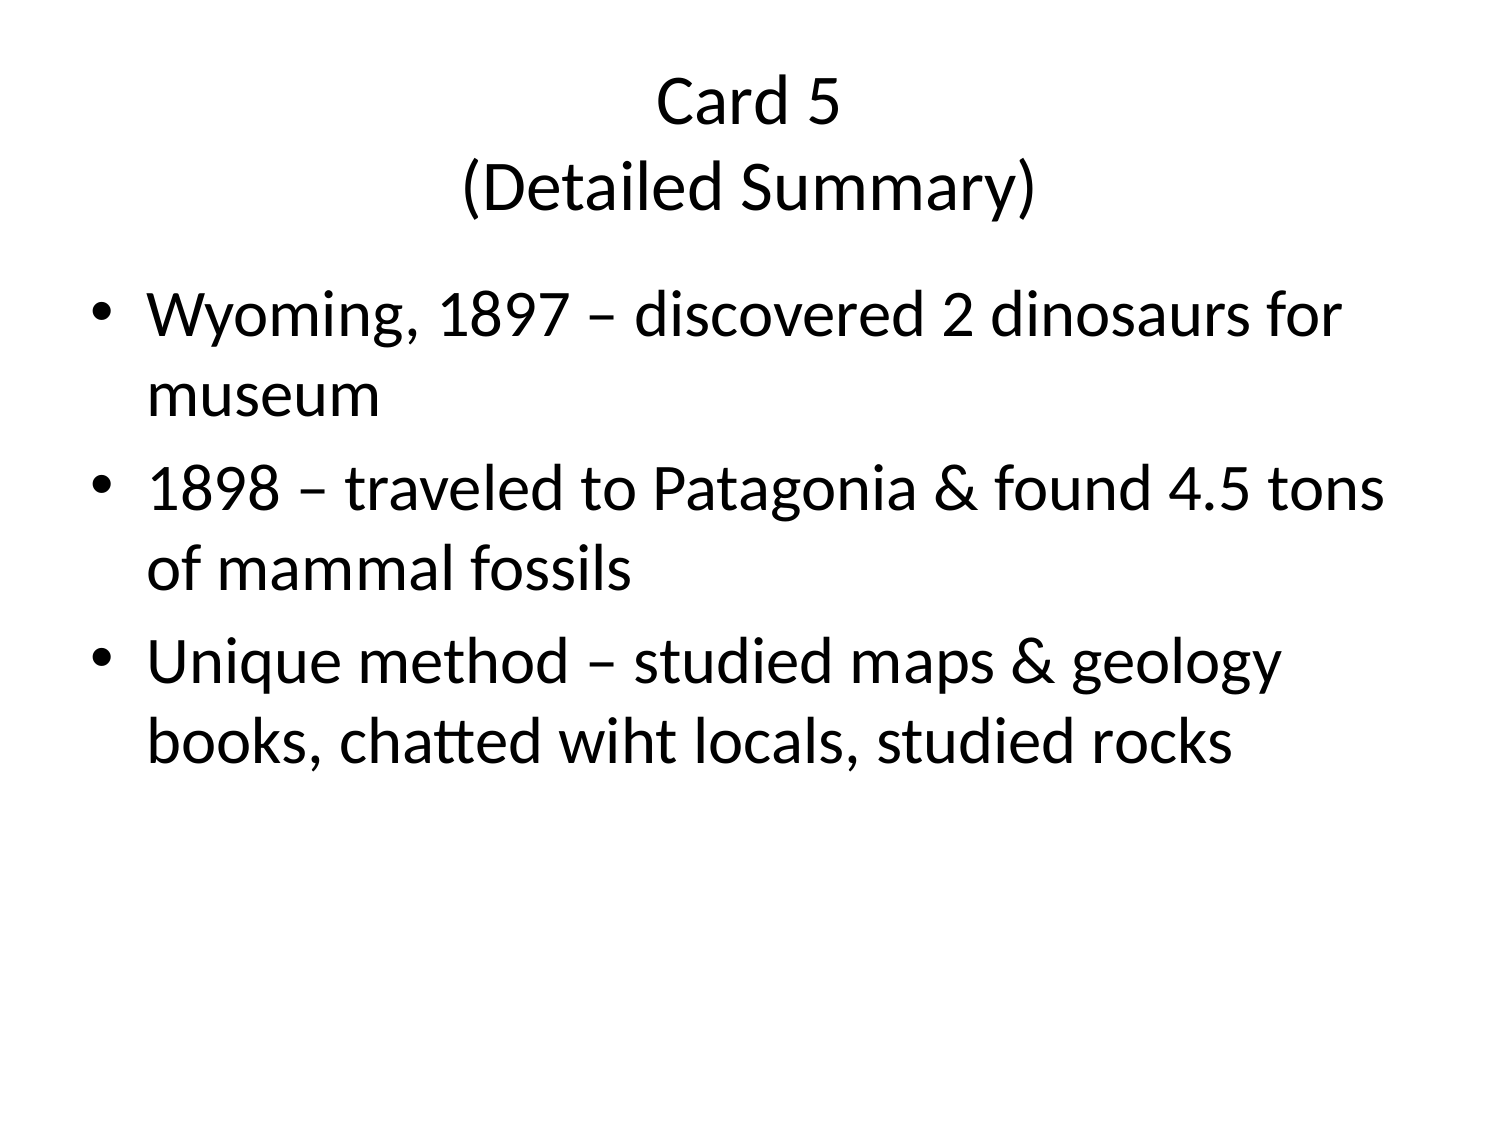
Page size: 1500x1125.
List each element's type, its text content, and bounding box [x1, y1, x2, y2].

list Wyoming, 1897 – discovered 2 dinosaurs for museum 1898 – traveled to Patagonia & found 4.5 tons of mammal fossils Unique method – studied maps & geology books, chatted wiht locals, studied rocks [75, 262, 1425, 1005]
title Card 5 (Detailed Summary) [75, 45, 1425, 233]
